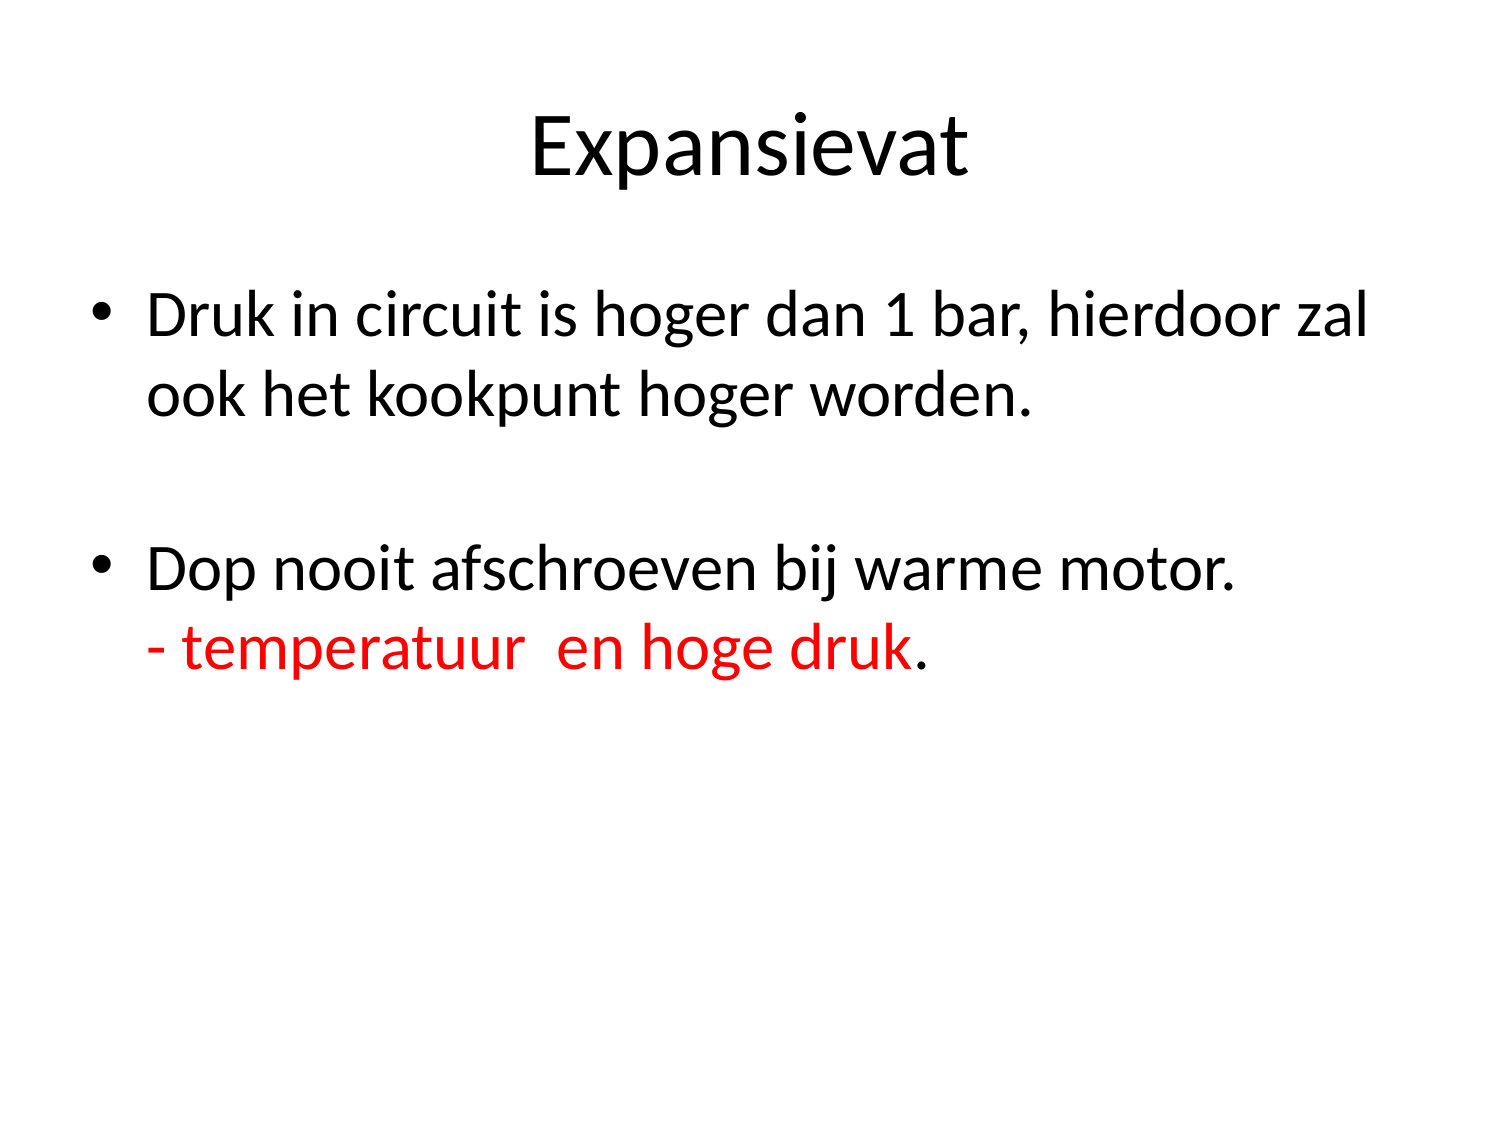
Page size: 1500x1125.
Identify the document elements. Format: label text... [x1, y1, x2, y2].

list Druk in circuit is hoger dan 1 bar, hierdoor zal ook het kookpunt hoger worden. Dop nooit afschroeven bij warme motor. - temperatuur en hoge druk. [75, 262, 1425, 1005]
title Expansievat [75, 45, 1425, 233]
